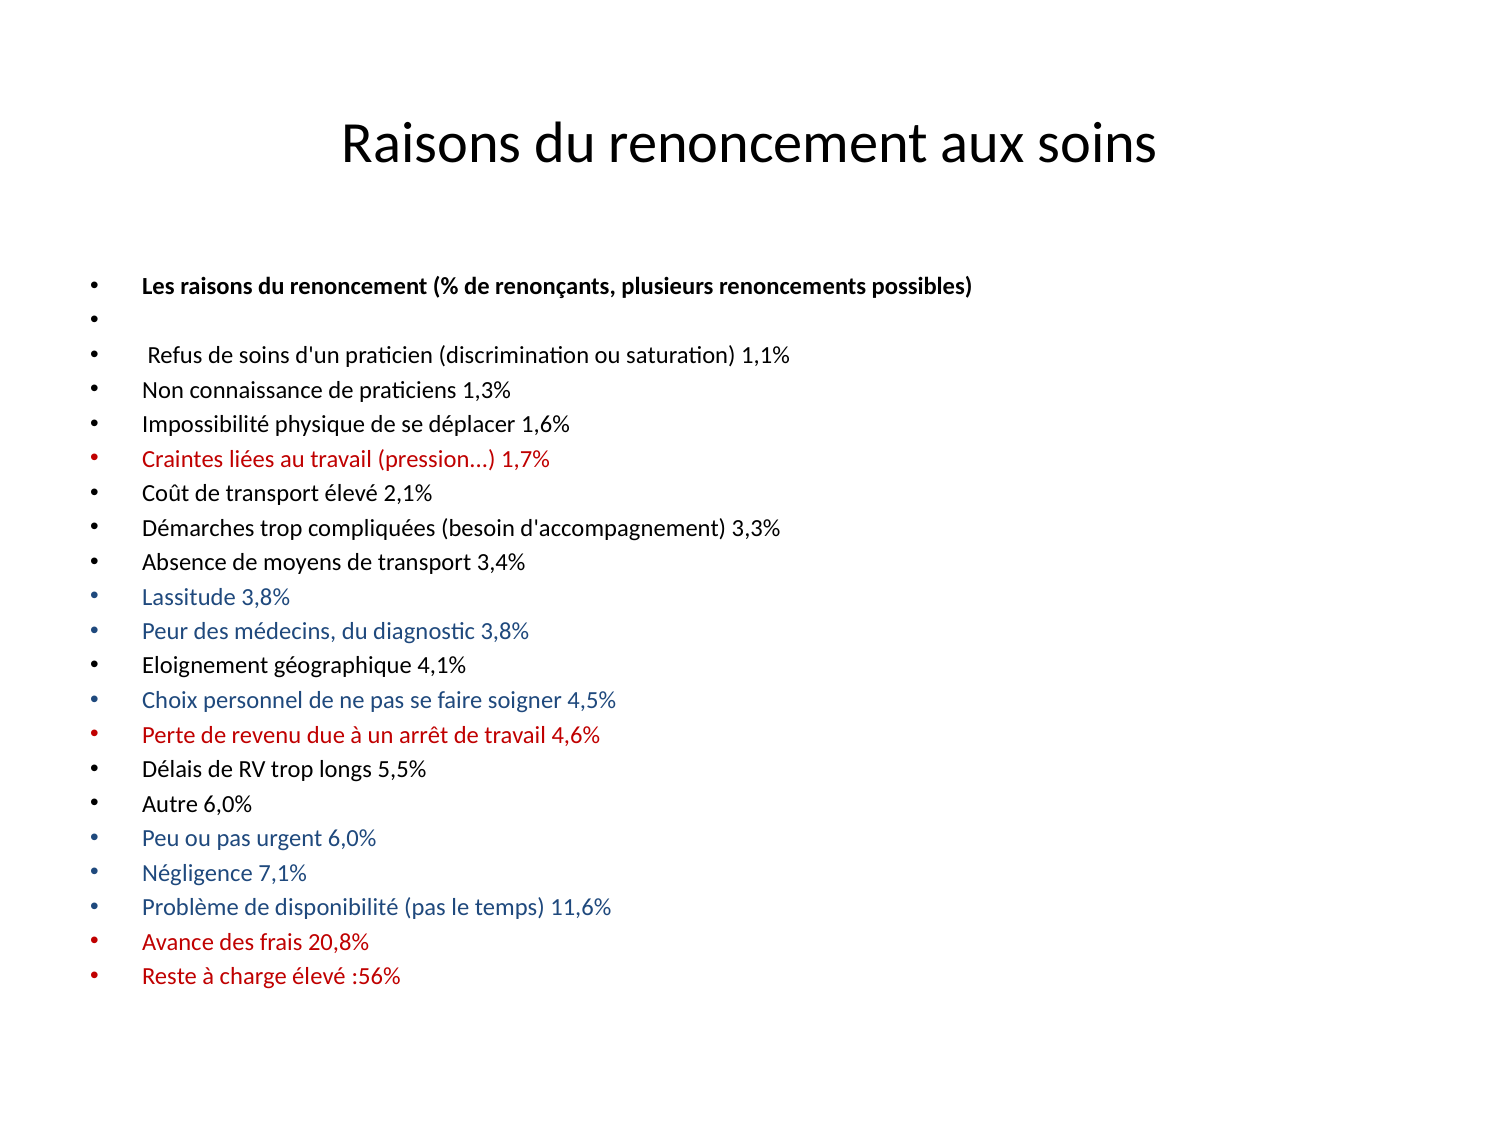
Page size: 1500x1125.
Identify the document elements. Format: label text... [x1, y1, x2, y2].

title Raisons du renoncement aux soins [75, 45, 1425, 233]
list Les raisons du renoncement (% de renonçants, plusieurs renoncements possibles) Refus de soins d'un praticien (discrimination ou saturation) 1,1% Non connaissance de praticiens 1,3% Impossibilité physique de se déplacer 1,6% Craintes liées au travail (pression...) 1,7% Coût de transport élevé 2,1% Démarches trop compliquées (besoin d'accompagnement) 3,3% Absence de moyens de transport 3,4% Lassitude 3,8% Peur des médecins, du diagnostic 3,8% Eloignement géographique 4,1% Choix personnel de ne pas se faire soigner 4,5% Perte de revenu due à un arrêt de travail 4,6% Délais de RV trop longs 5,5% Autre 6,0% Peu ou pas urgent 6,0% Négligence 7,1% Problème de disponibilité (pas le temps) 11,6% Avance des frais 20,8% Reste à charge élevé :56% [75, 262, 1425, 1005]
